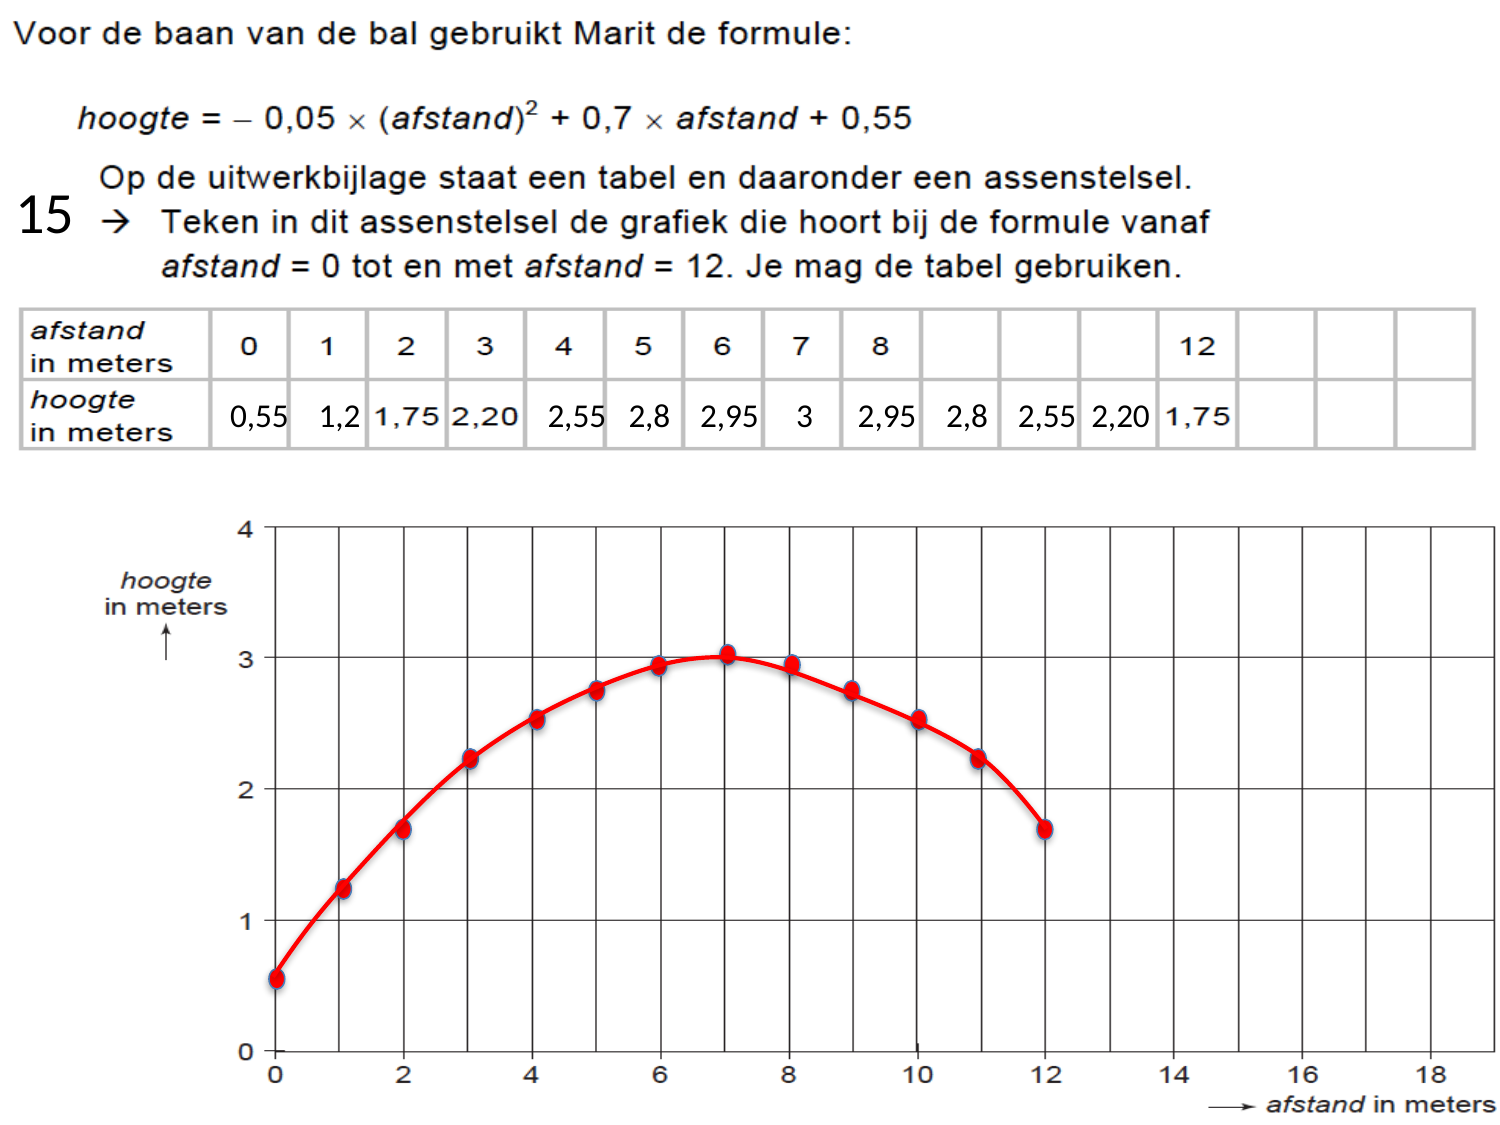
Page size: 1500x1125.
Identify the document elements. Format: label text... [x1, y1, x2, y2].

text_box 15 [0, 167, 90, 253]
picture [0, 0, 1500, 1125]
